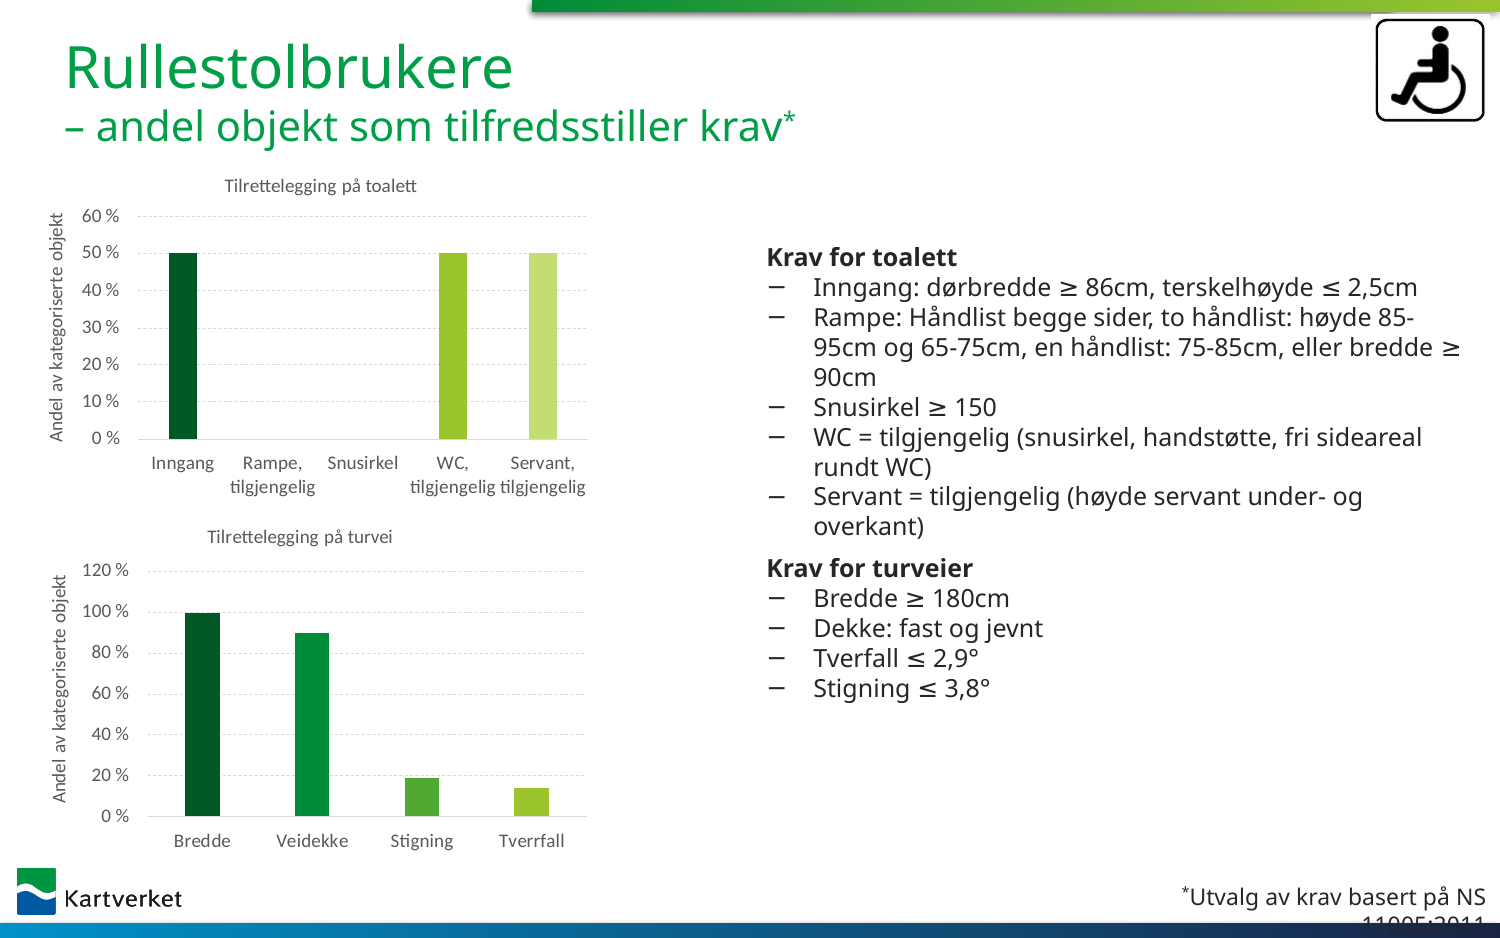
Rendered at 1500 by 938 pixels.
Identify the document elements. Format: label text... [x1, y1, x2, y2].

text_box *Utvalg av krav basert på NS 11005:2011 [1068, 873, 1500, 938]
picture [41, 166, 599, 505]
text_box Krav for turveier Bredde ≥ 180cm Dekke: fast og jevnt Tverfall ≤ 2,9° Stigning ≤ 3,8° [751, 545, 1483, 710]
picture [41, 520, 598, 859]
text_box Rullestolbrukere – andel objekt som tilfredsstiller krav* [49, 14, 1431, 158]
picture [1371, 13, 1491, 127]
text_box Krav for toalett Inngang: dørbredde ≥ 86cm, terskelhøyde ≤ 2,5cm Rampe: Håndlist begge sider, to håndlist: høyde 85-95cm og 65-75cm, en håndlist: 75-85cm, eller bredde ≥ 90cm Snusirkel ≥ 150 WC = tilgjengelig (snusirkel, handstøtte, fri sideareal rundt WC) Servant = tilgjengelig (høyde servant under- og overkant) [751, 234, 1483, 545]
